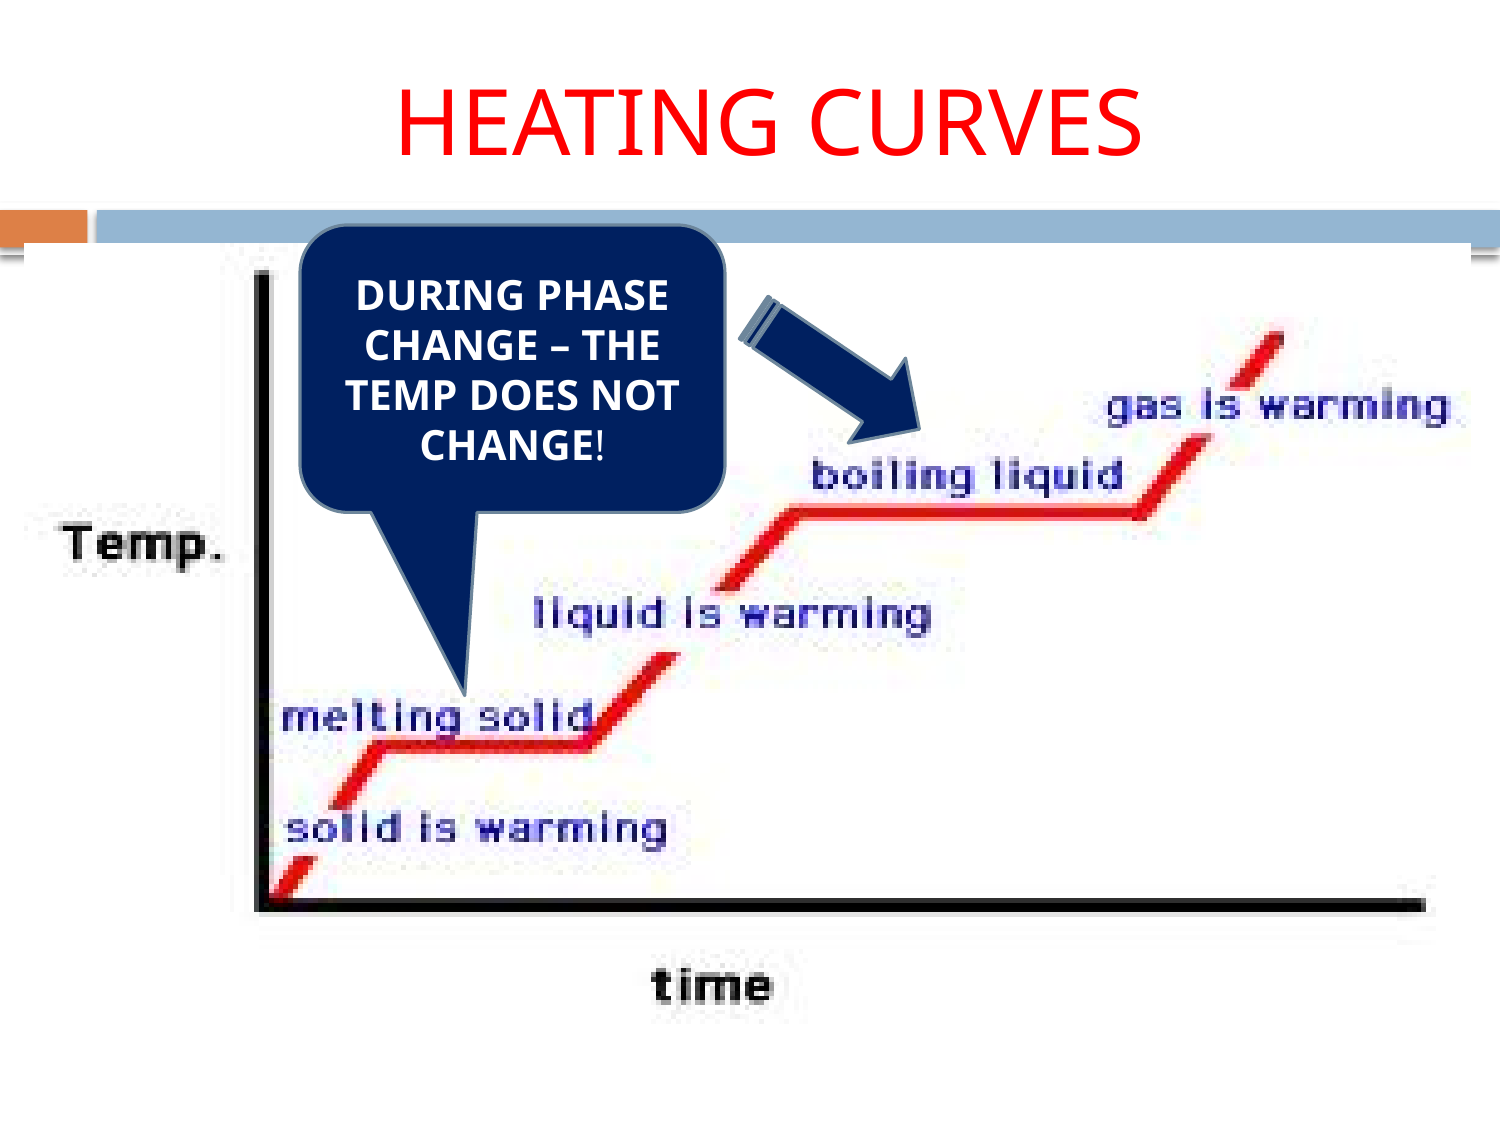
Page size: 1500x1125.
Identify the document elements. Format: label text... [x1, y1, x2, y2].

title HEATING CURVES [100, 37, 1438, 200]
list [24, 242, 1471, 1038]
text_box DURING PHASE CHANGE – THE TEMP DOES NOT CHANGE! [309, 223, 716, 242]
